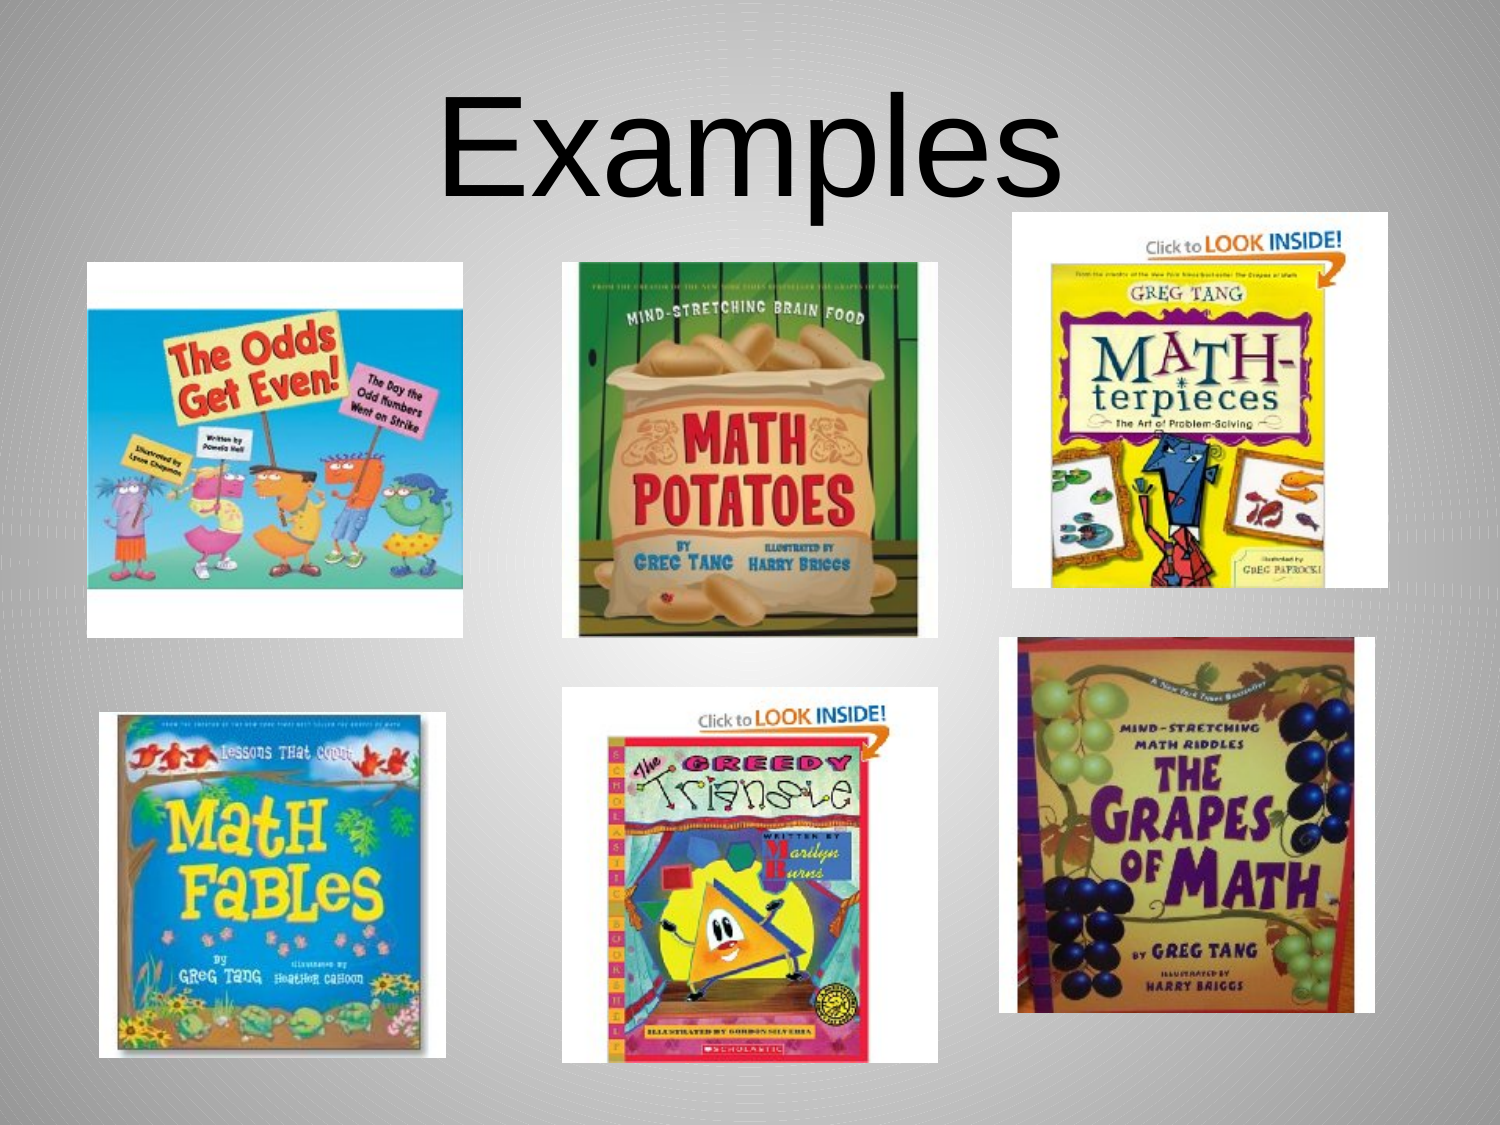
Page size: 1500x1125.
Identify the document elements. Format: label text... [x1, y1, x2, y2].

picture [999, 637, 1376, 1013]
picture [1012, 212, 1388, 588]
picture [87, 262, 463, 638]
picture [562, 262, 938, 638]
picture [562, 687, 938, 1063]
picture [99, 712, 446, 1059]
title Examples [74, 44, 1426, 233]
